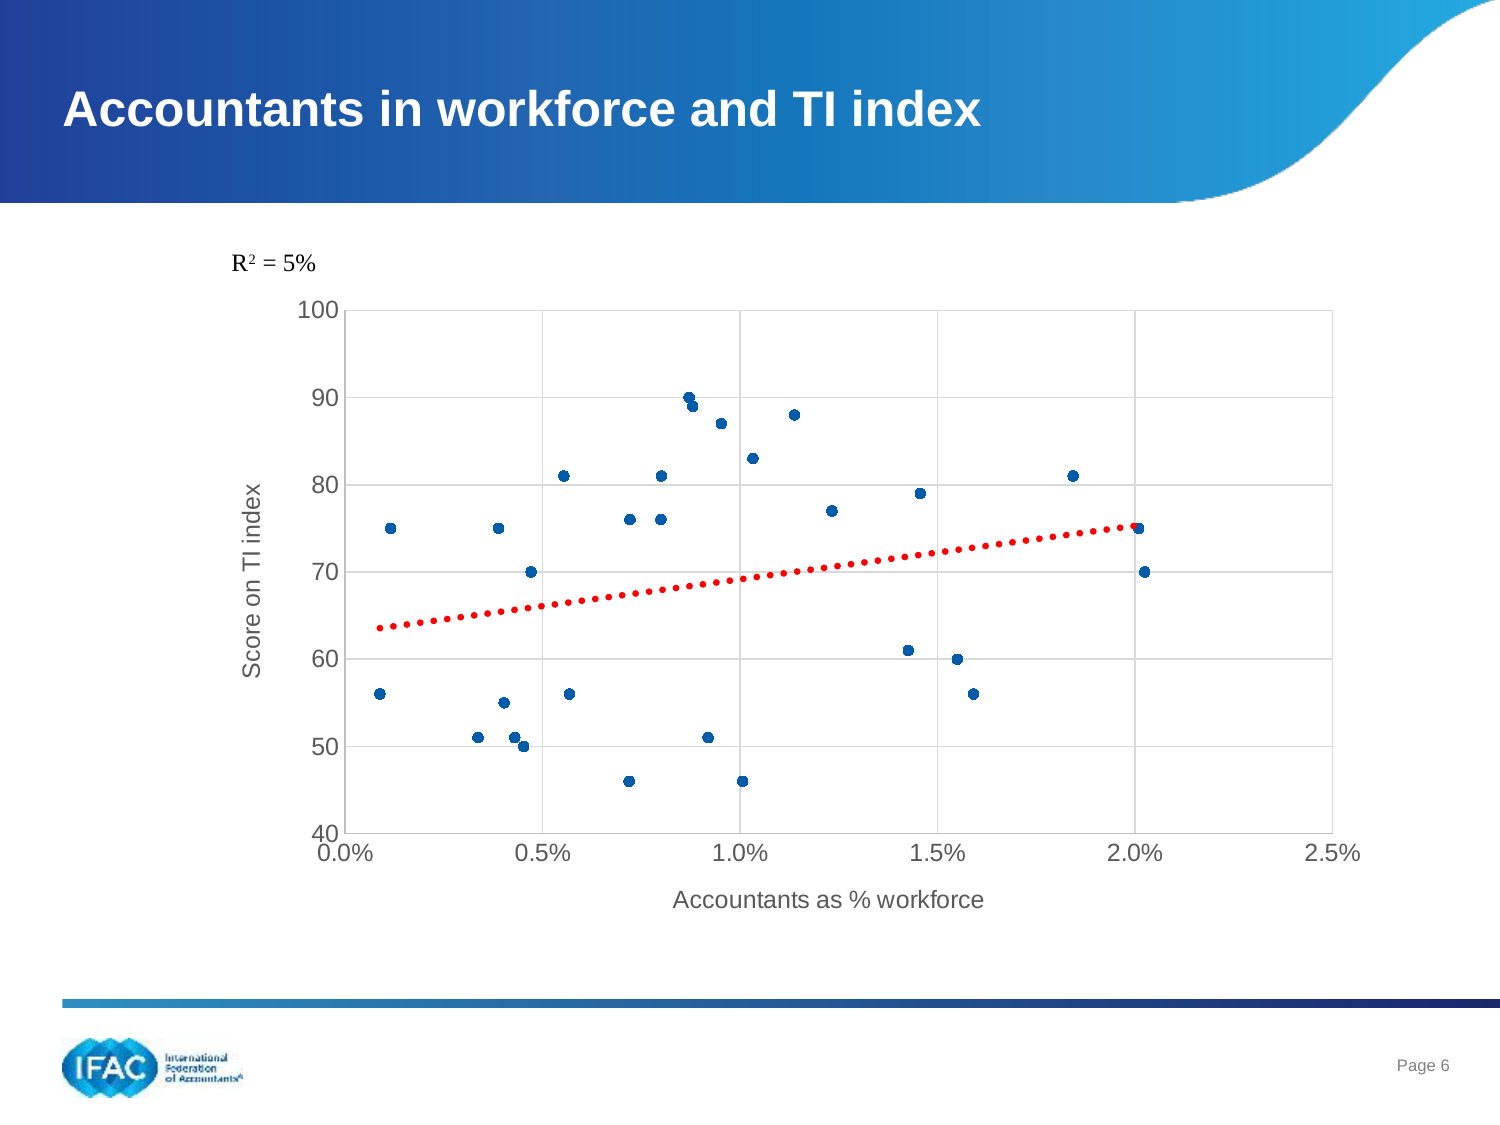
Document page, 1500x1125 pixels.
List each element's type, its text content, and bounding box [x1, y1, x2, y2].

picture [62, 1038, 243, 1098]
chart [137, 249, 1388, 926]
picture [0, 0, 1497, 203]
title Accountants in workforce and TI index [62, 62, 1300, 150]
